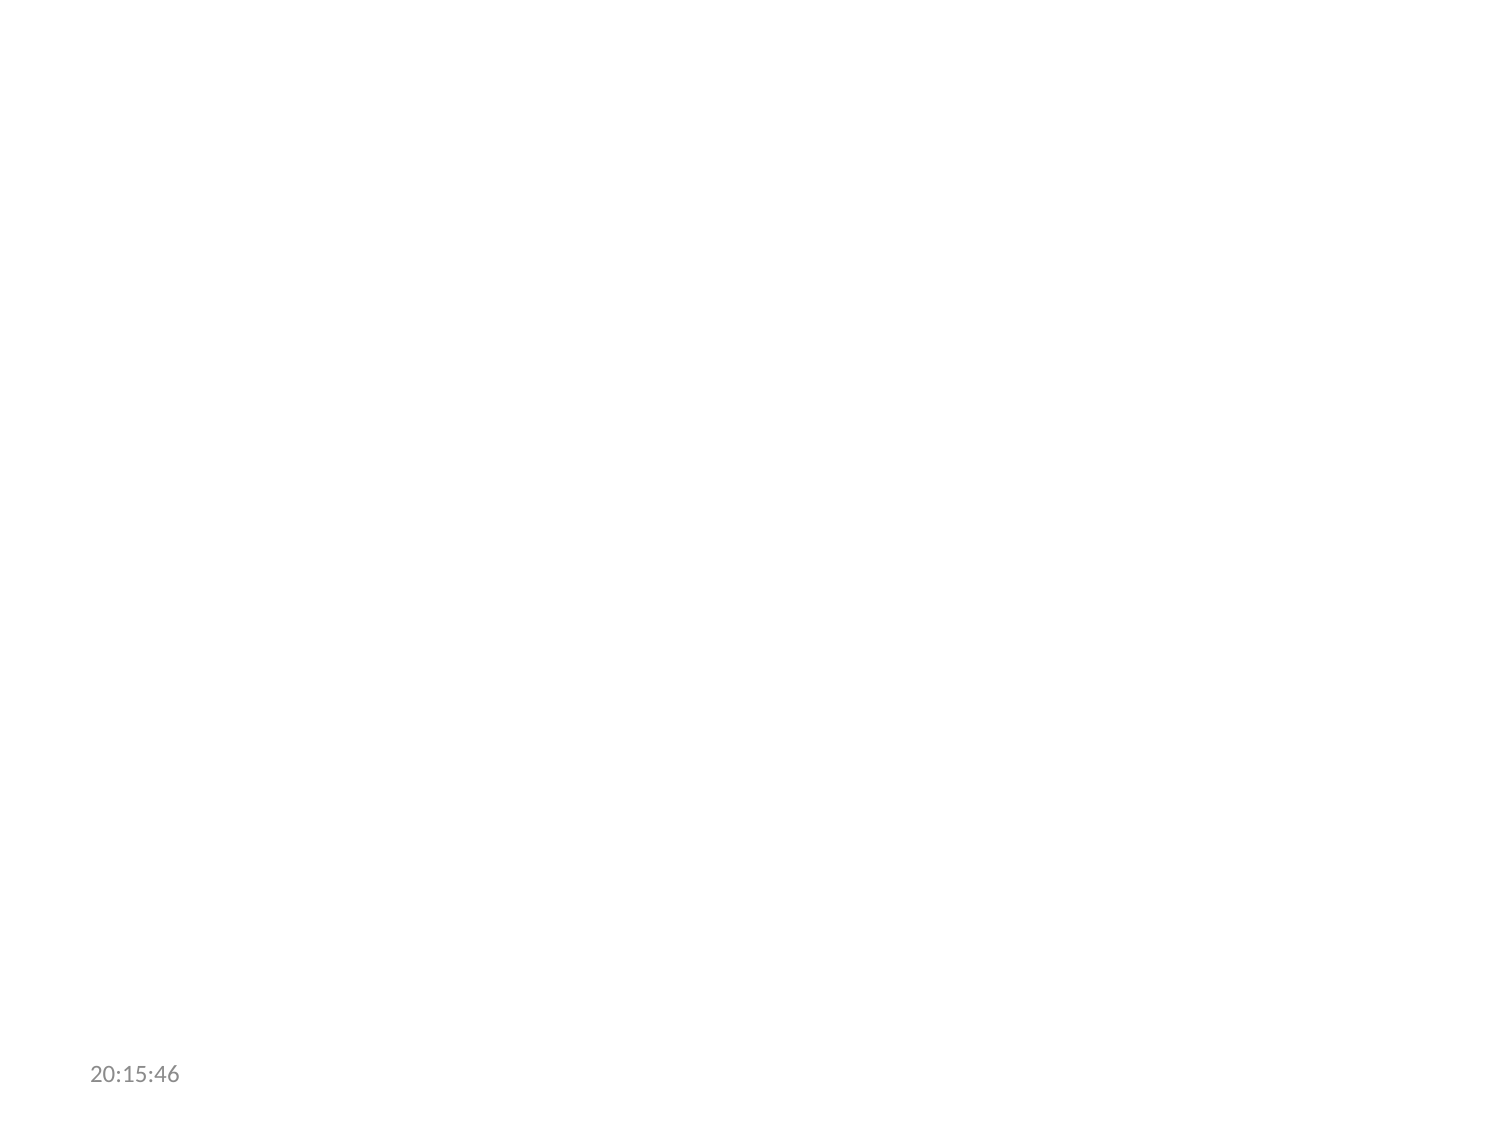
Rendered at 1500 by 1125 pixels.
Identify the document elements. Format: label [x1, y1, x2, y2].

slide_number [75, 1042, 425, 1103]
